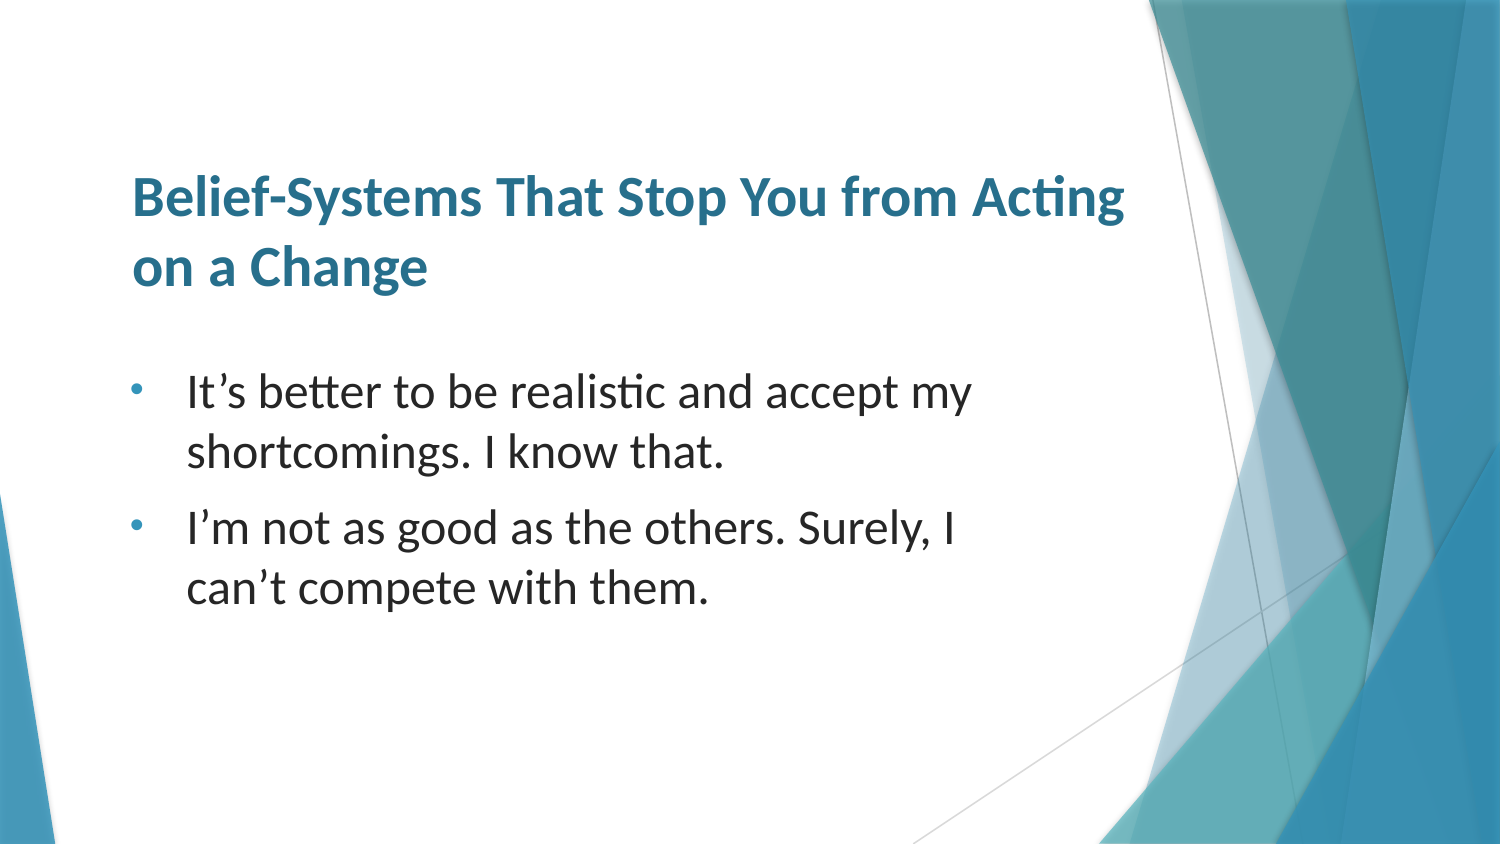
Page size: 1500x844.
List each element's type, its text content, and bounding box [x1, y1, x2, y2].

title Belief-Systems That Stop You from Acting on a Change [117, 150, 1176, 297]
text_box It’s better to be realistic and accept my shortcomings. I know that. I’m not as good as the others. Surely, I can’t compete with them. [115, 351, 1067, 659]
